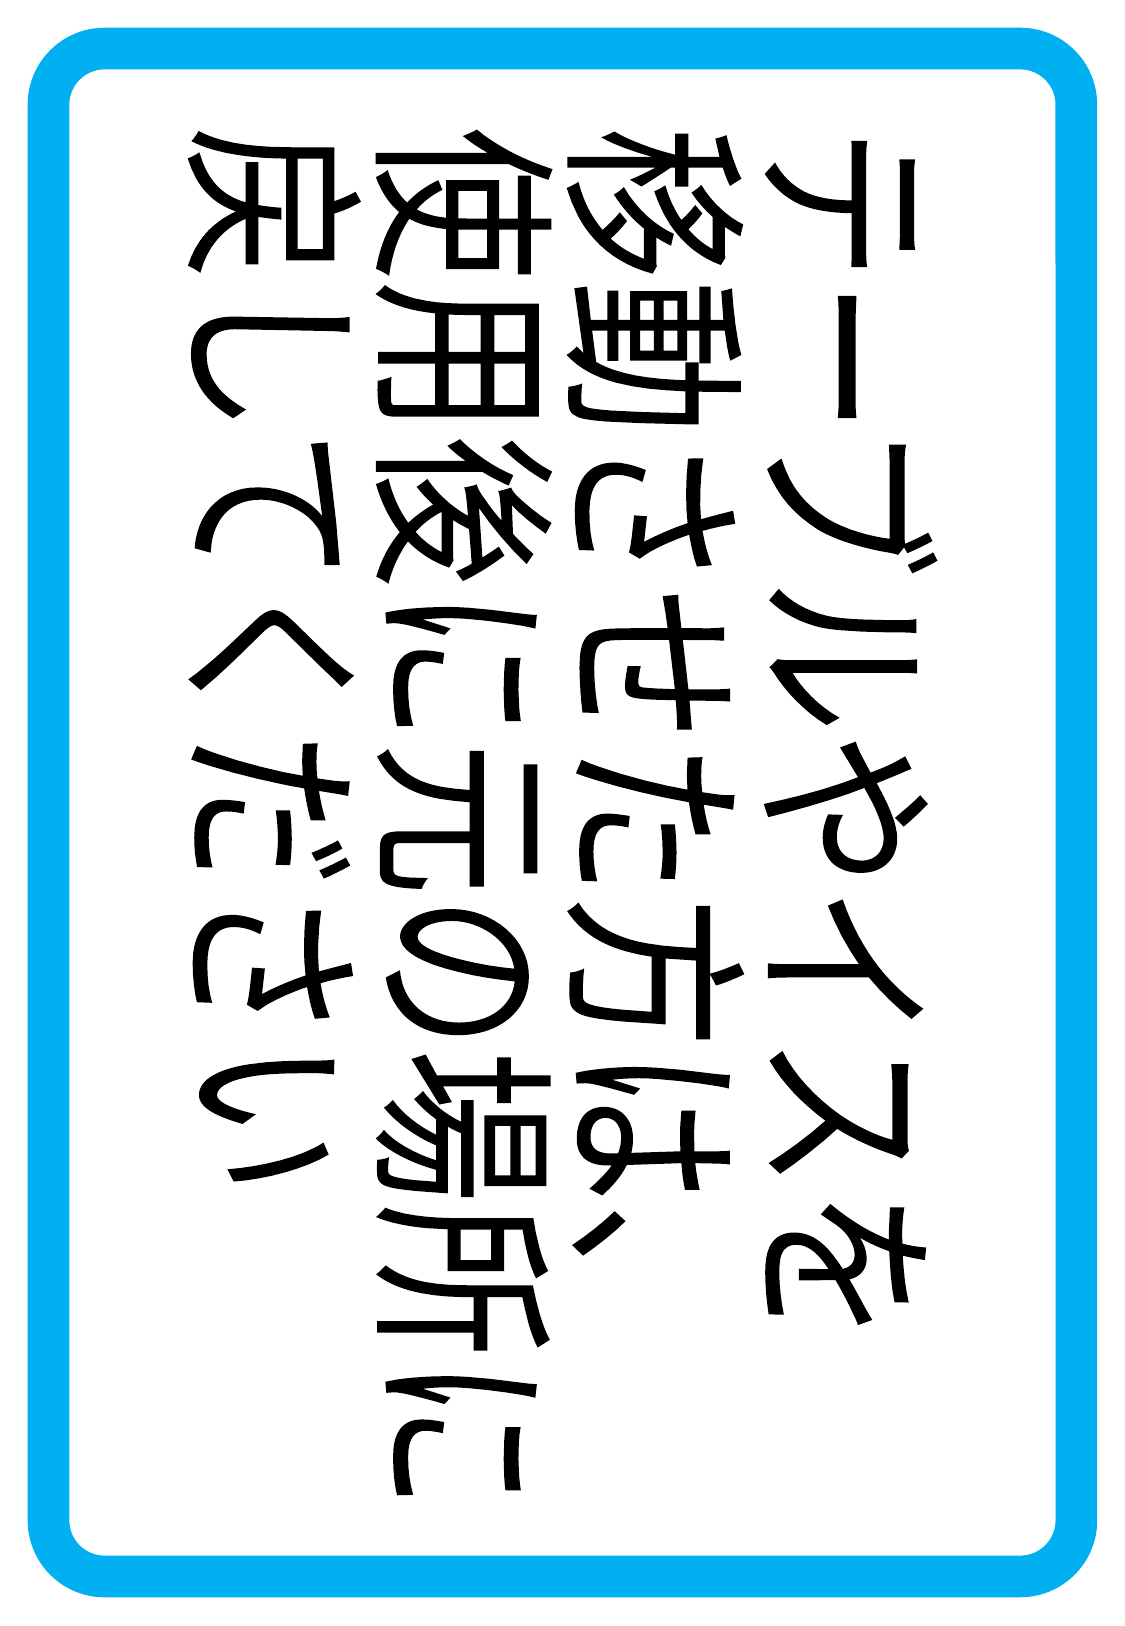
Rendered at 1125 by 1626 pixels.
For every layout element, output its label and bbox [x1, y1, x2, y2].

text_box [46, 46, 1079, 1579]
